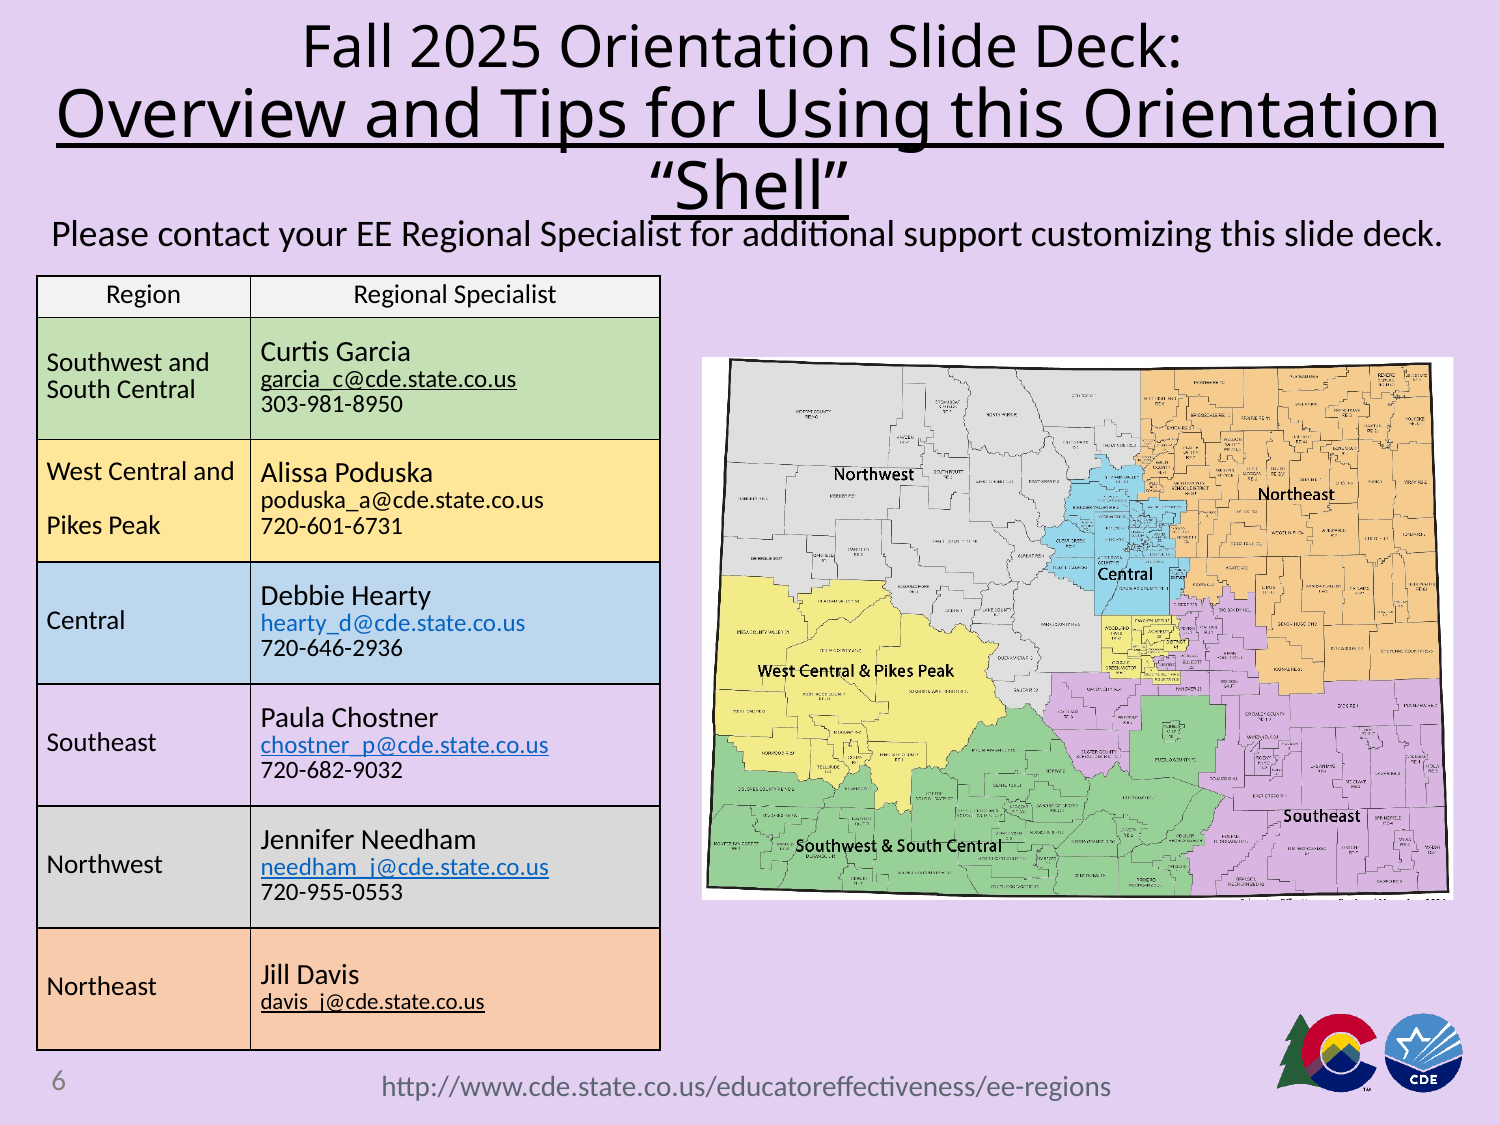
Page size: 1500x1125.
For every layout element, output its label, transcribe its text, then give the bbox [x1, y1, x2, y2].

table_cell Northwest [38, 807, 250, 927]
slide_number 6 [36, 1054, 375, 1115]
table_cell Southwest and South Central [38, 318, 250, 439]
table_cell Southeast [38, 685, 250, 805]
text_box http://www.cde.state.co.us/educatoreffectiveness/ee-regions [263, 1059, 1237, 1110]
picture [1275, 1012, 1463, 1093]
title Fall 2025 Orientation Slide Deck: Overview and Tips for Using this Orientation “Shell” [46, 17, 1454, 186]
table_cell Curtis Garcia garcia_c@cde.state.co.us 303-981-8950 [251, 318, 659, 439]
text_box Please contact your EE Regional Specialist for additional support customizing this slide deck. [36, 202, 1480, 262]
table_cell Northeast [38, 929, 250, 1049]
picture [701, 357, 1454, 900]
table_header Region [38, 277, 250, 317]
table_cell Central [38, 563, 250, 683]
table_cell Jennifer Needham needham_j@cde.state.co.us 720-955-0553 [251, 807, 659, 927]
table_cell Paula Chostner chostner_p@cde.state.co.us 720-682-9032 [251, 685, 659, 805]
table_cell West Central and Pikes Peak [38, 440, 250, 561]
table_cell Debbie Hearty hearty_d@cde.state.co.us 720-646-2936 [251, 563, 659, 683]
table_header Regional Specialist [251, 277, 659, 317]
table_cell Jill Davis davis_j@cde.state.co.us [251, 929, 659, 1049]
table_cell Alissa Poduska poduska_a@cde.state.co.us 720-601-6731 [251, 440, 659, 561]
